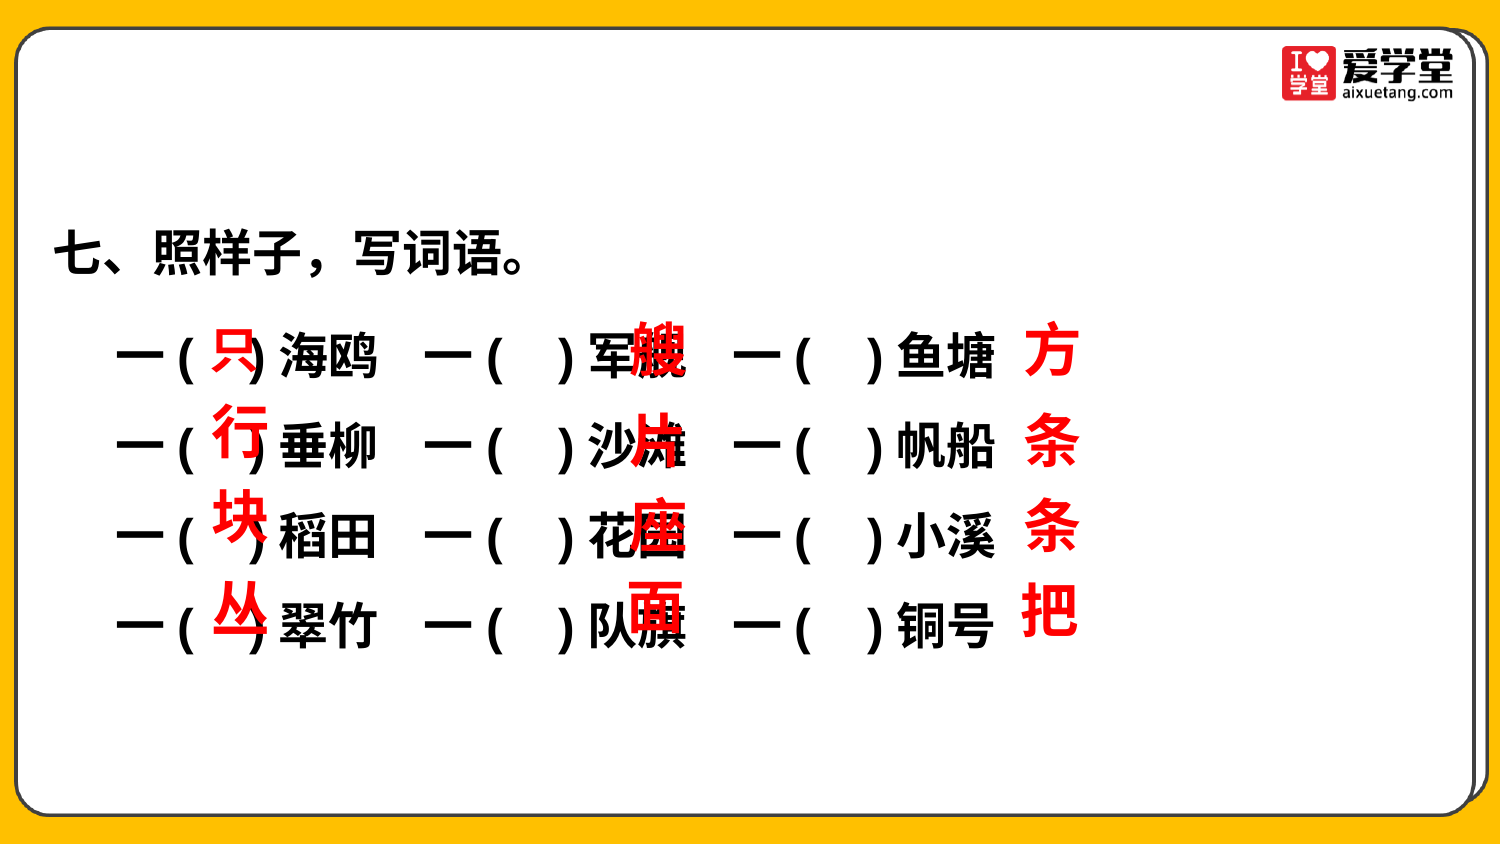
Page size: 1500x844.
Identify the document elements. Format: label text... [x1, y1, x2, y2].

text_box 一( )海鸥 一( )军舰 一( )鱼塘 一( )垂柳 一( )沙滩 一( )帆船 一( )稻田 一( )花园 一( )小溪 一( )翠竹 一( )队旗 一( )铜号 [100, 287, 1470, 662]
text_box 只 [171, 310, 286, 386]
text_box 七、照样子，写词语。 [37, 184, 819, 289]
text_box 丛 [196, 565, 285, 650]
text_box 行 [196, 387, 285, 473]
text_box 方 [1009, 305, 1098, 391]
text_box 条 [1009, 481, 1098, 567]
text_box 把 [1005, 567, 1094, 652]
text_box 艘 [614, 305, 703, 391]
text_box 片 [614, 396, 703, 481]
text_box 条 [1009, 396, 1098, 481]
text_box 面 [611, 562, 700, 648]
text_box 座 [614, 481, 703, 567]
picture [0, 0, 1500, 844]
text_box 块 [196, 473, 285, 558]
